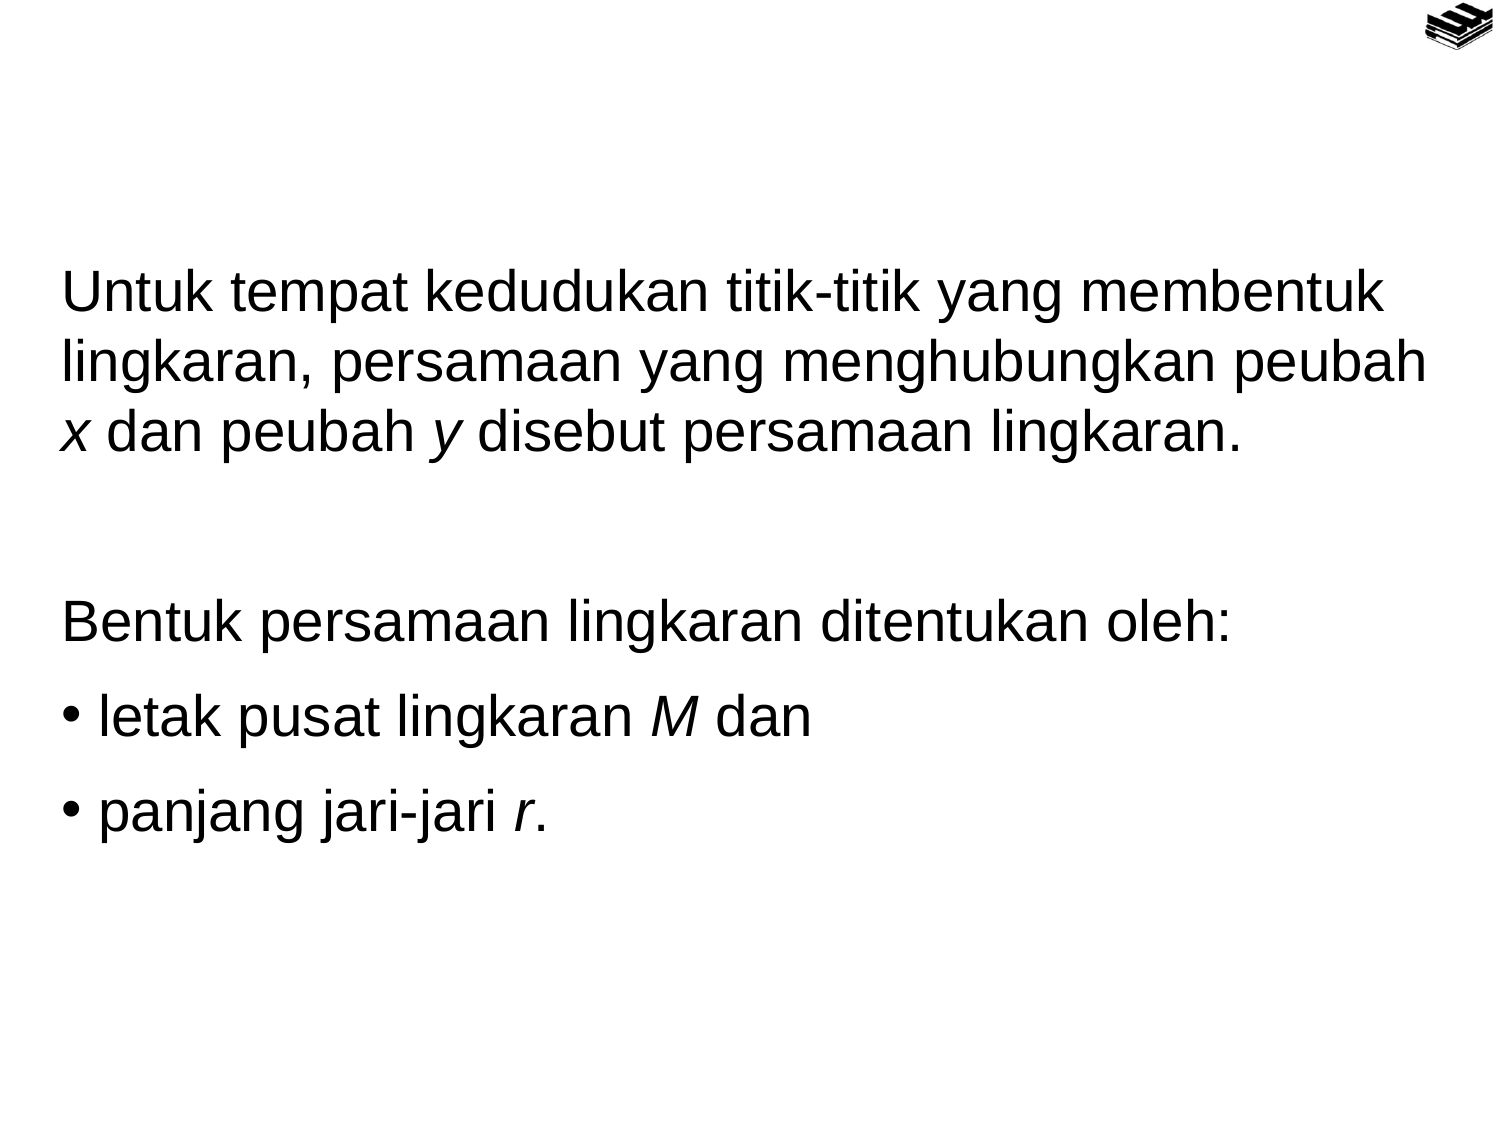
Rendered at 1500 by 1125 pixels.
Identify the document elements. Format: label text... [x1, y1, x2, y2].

text_box Untuk tempat kedudukan titik-titik yang membentuk lingkaran, persamaan yang menghubungkan peubah x dan peubah y disebut persamaan lingkaran. Bentuk persamaan lingkaran ditentukan oleh: letak pusat lingkaran M dan panjang jari-jari r. [46, 246, 1465, 851]
picture [1425, 0, 1493, 50]
